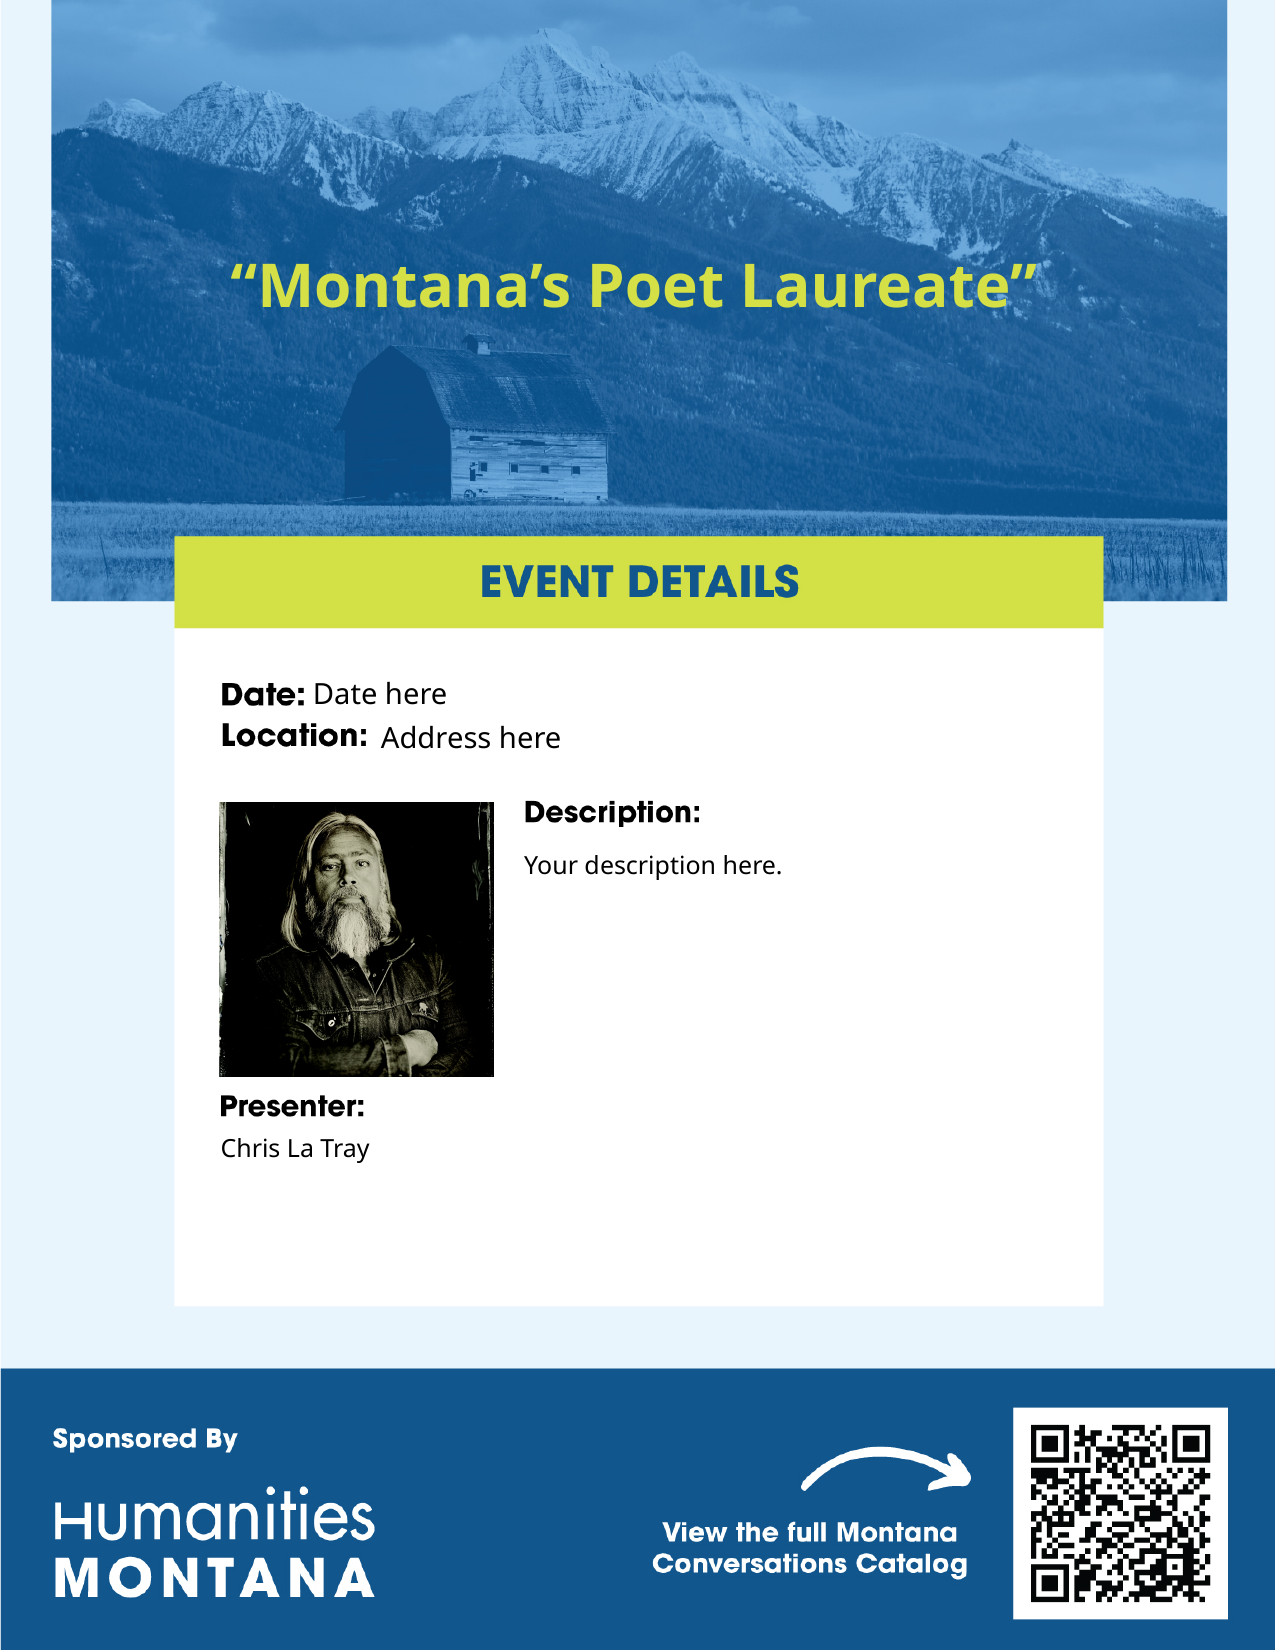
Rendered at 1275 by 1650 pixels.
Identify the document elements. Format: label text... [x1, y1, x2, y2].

picture [0, 0, 1275, 1650]
text_box Address here [365, 704, 1233, 770]
text_box Date here [297, 660, 932, 726]
text_box “Montana’s Poet Laureate” [169, 232, 1099, 335]
text_box Chris La Tray [205, 1117, 480, 1178]
text_box [169, 132, 1099, 166]
text_box Your description here. [509, 834, 1033, 895]
text_box [159, 166, 1099, 233]
